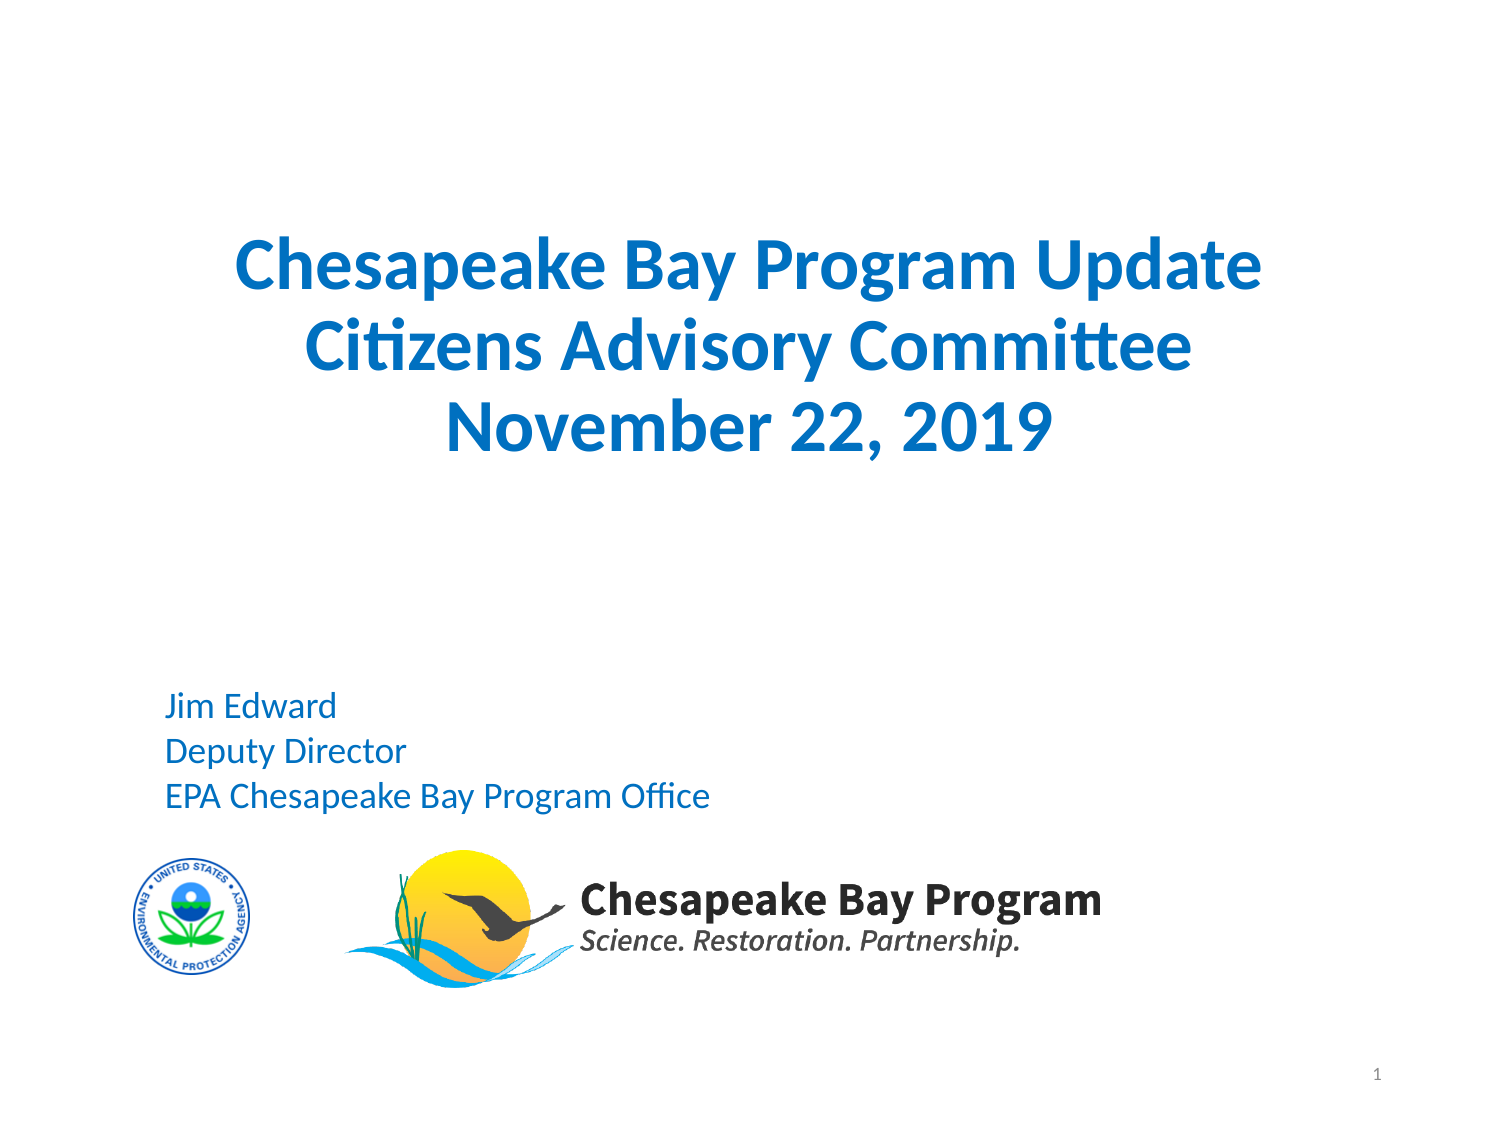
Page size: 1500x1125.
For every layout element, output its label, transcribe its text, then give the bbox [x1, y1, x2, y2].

slide_number 1 [1059, 1042, 1397, 1103]
picture [133, 858, 250, 975]
text_box Jim Edward Deputy Director EPA Chesapeake Bay Program Office [150, 673, 925, 824]
picture [344, 850, 1100, 988]
title Chesapeake Bay Program Update Citizens Advisory Committee November 22, 2019 [187, 218, 1313, 475]
